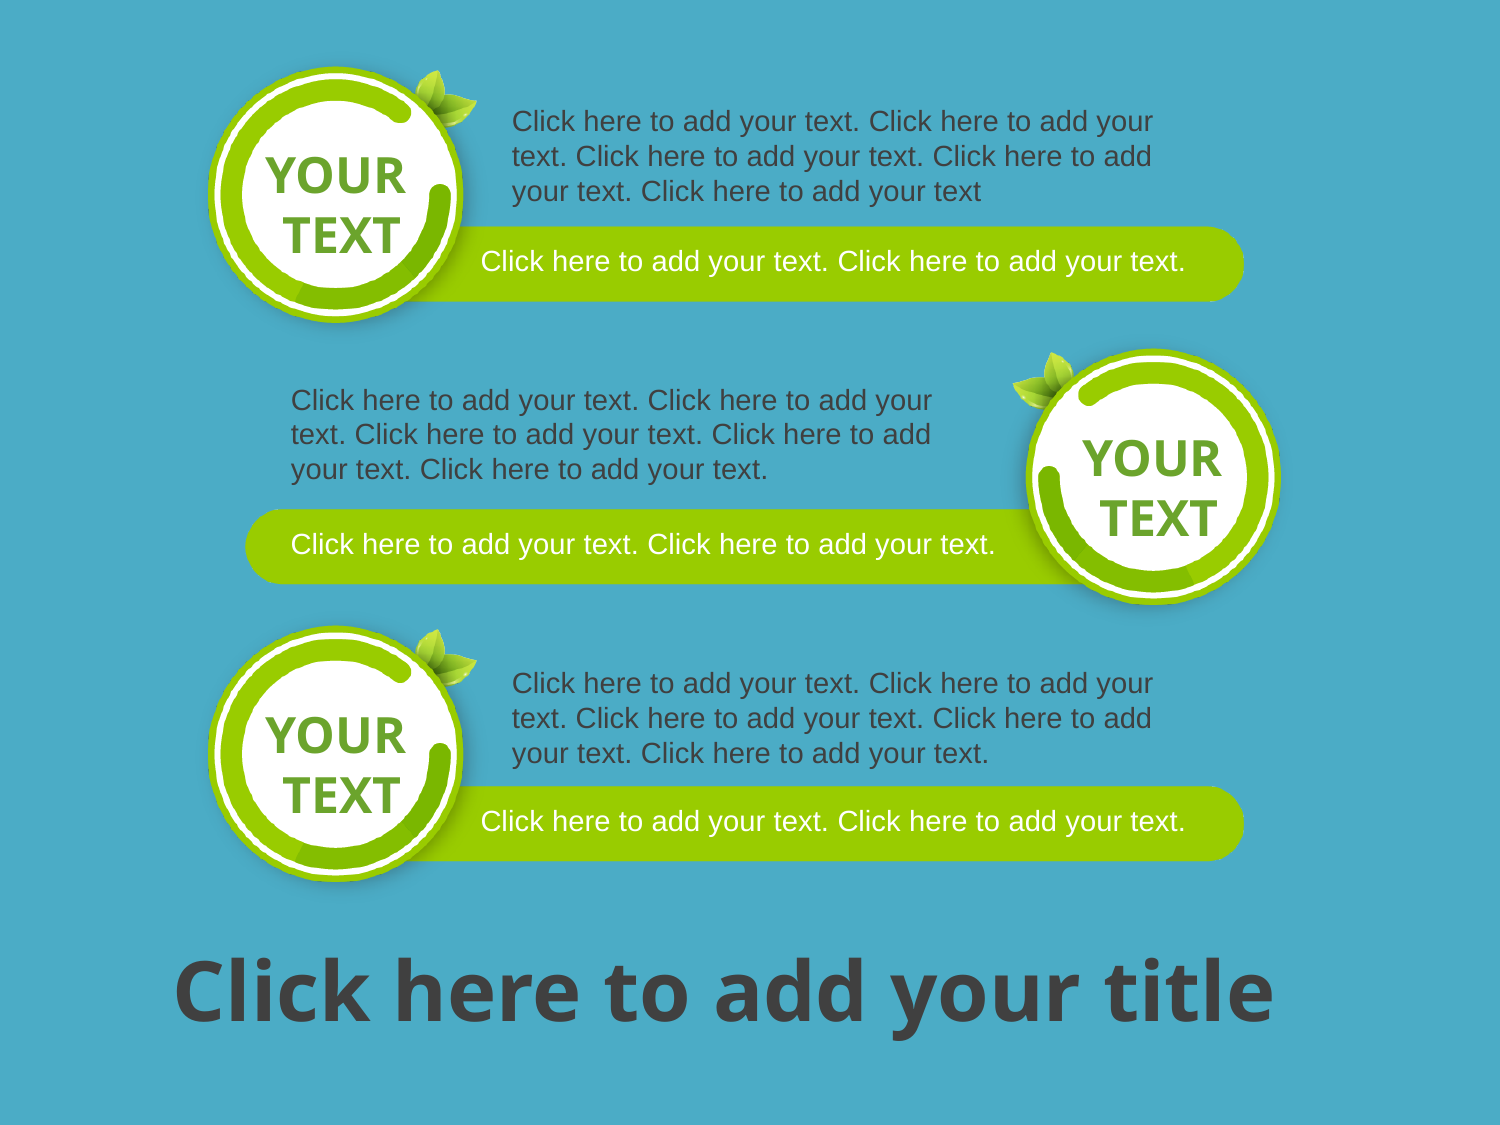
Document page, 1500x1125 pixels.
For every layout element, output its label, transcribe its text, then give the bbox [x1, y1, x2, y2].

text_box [151, 6, 1244, 389]
text_box Click here to add your title [112, 930, 1338, 1046]
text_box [244, 289, 1337, 671]
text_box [151, 566, 1244, 948]
